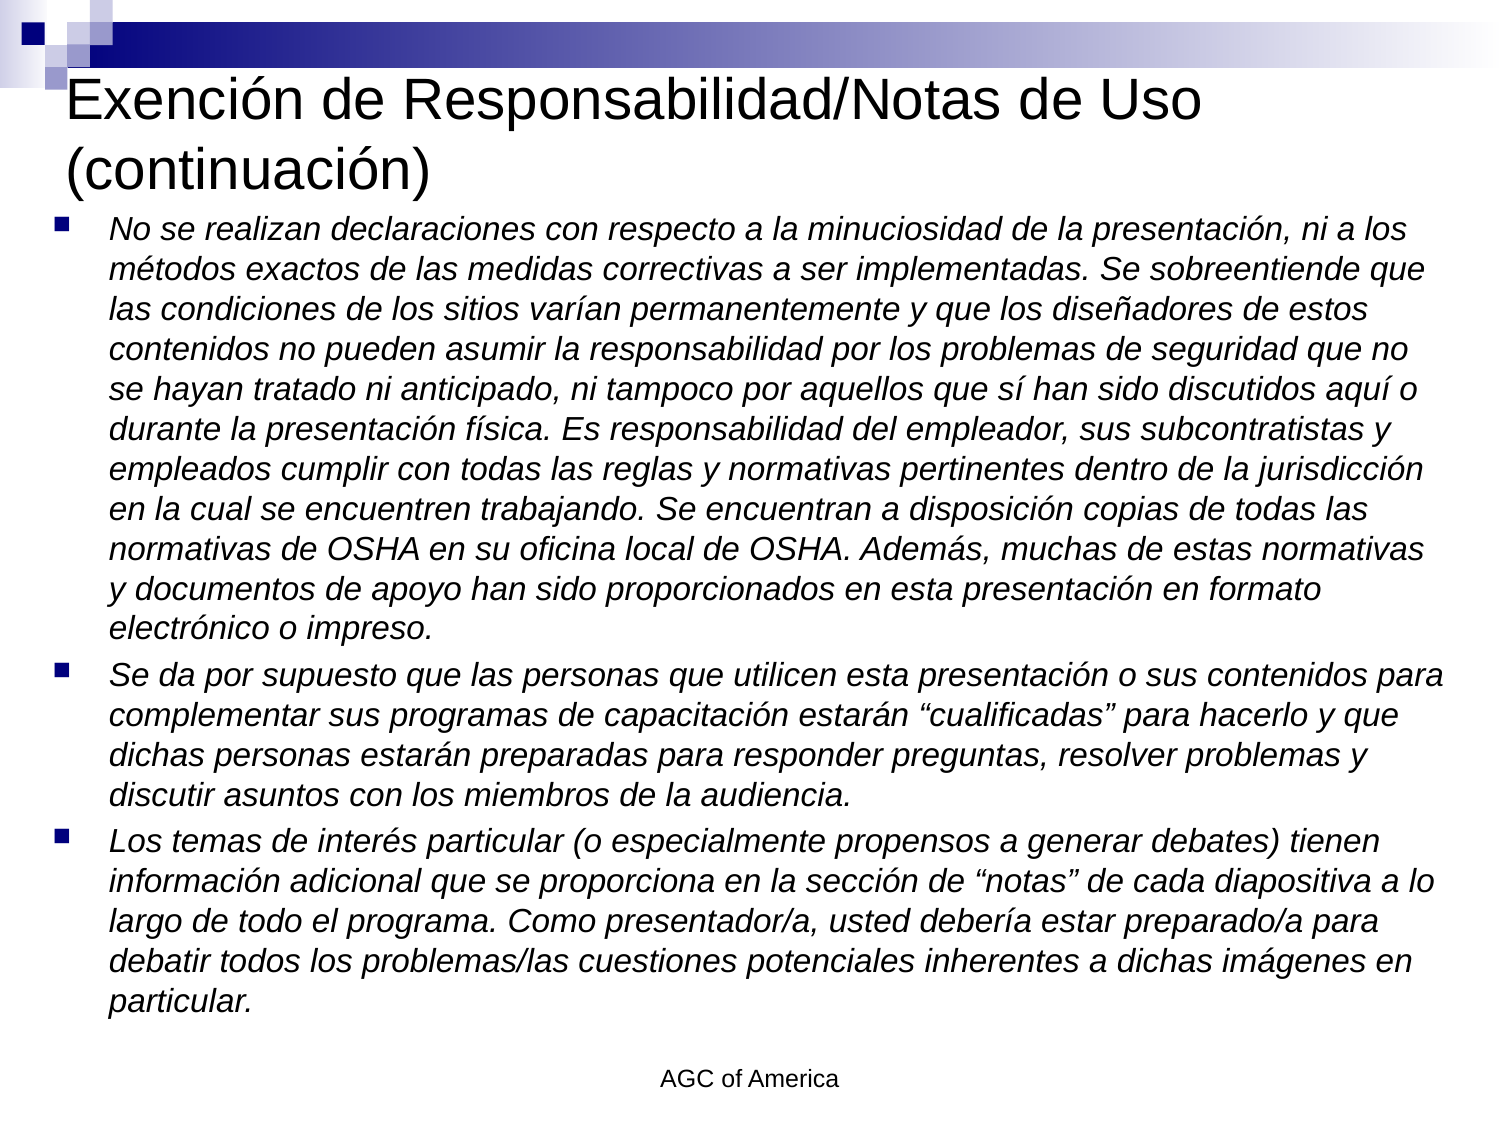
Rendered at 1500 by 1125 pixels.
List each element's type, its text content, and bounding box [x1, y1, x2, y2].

footer AGC of America [512, 1025, 988, 1100]
list No se realizan declaraciones con respecto a la minuciosidad de la presentación, ni a los métodos exactos de las medidas correctivas a ser implementadas. Se sobreentiende que las condiciones de los sitios varían permanentemente y que los diseñadores de estos contenidos no pueden asumir la responsabilidad por los problemas de seguridad que no se hayan tratado ni anticipado, ni tampoco por aquellos que sí han sido discutidos aquí o durante la presentación física. Es responsabilidad del empleador, sus subcontratistas y empleados cumplir con todas las reglas y normativas pertinentes dentro de la jurisdicción en la cual se encuentren trabajando. Se encuentran a disposición copias de todas las normativas de OSHA en su oficina local de OSHA. Además, muchas de estas normativas y documentos de apoyo han sido proporcionados en esta presentación en formato electrónico o impreso. Se da por supuesto que las personas que utilicen esta presentación o sus contenidos para complementar sus programas de capacitación estarán “cualificadas” para hacerlo y que dichas personas estarán preparadas para responder preguntas, resolver problemas y discutir asuntos con los miembros de la audiencia. Los temas de interés particular (o especialmente propensos a generar debates) tienen información adicional que se proporciona en la sección de “notas” de cada diapositiva a lo largo de todo el programa. Como presentador/a, usted debería estar preparado/a para debatir todos los problemas/las cuestiones potenciales inherentes a dichas imágenes en particular. [37, 200, 1463, 1113]
title Exención de Responsabilidad/Notas de Uso (continuación) [50, 37, 1500, 225]
